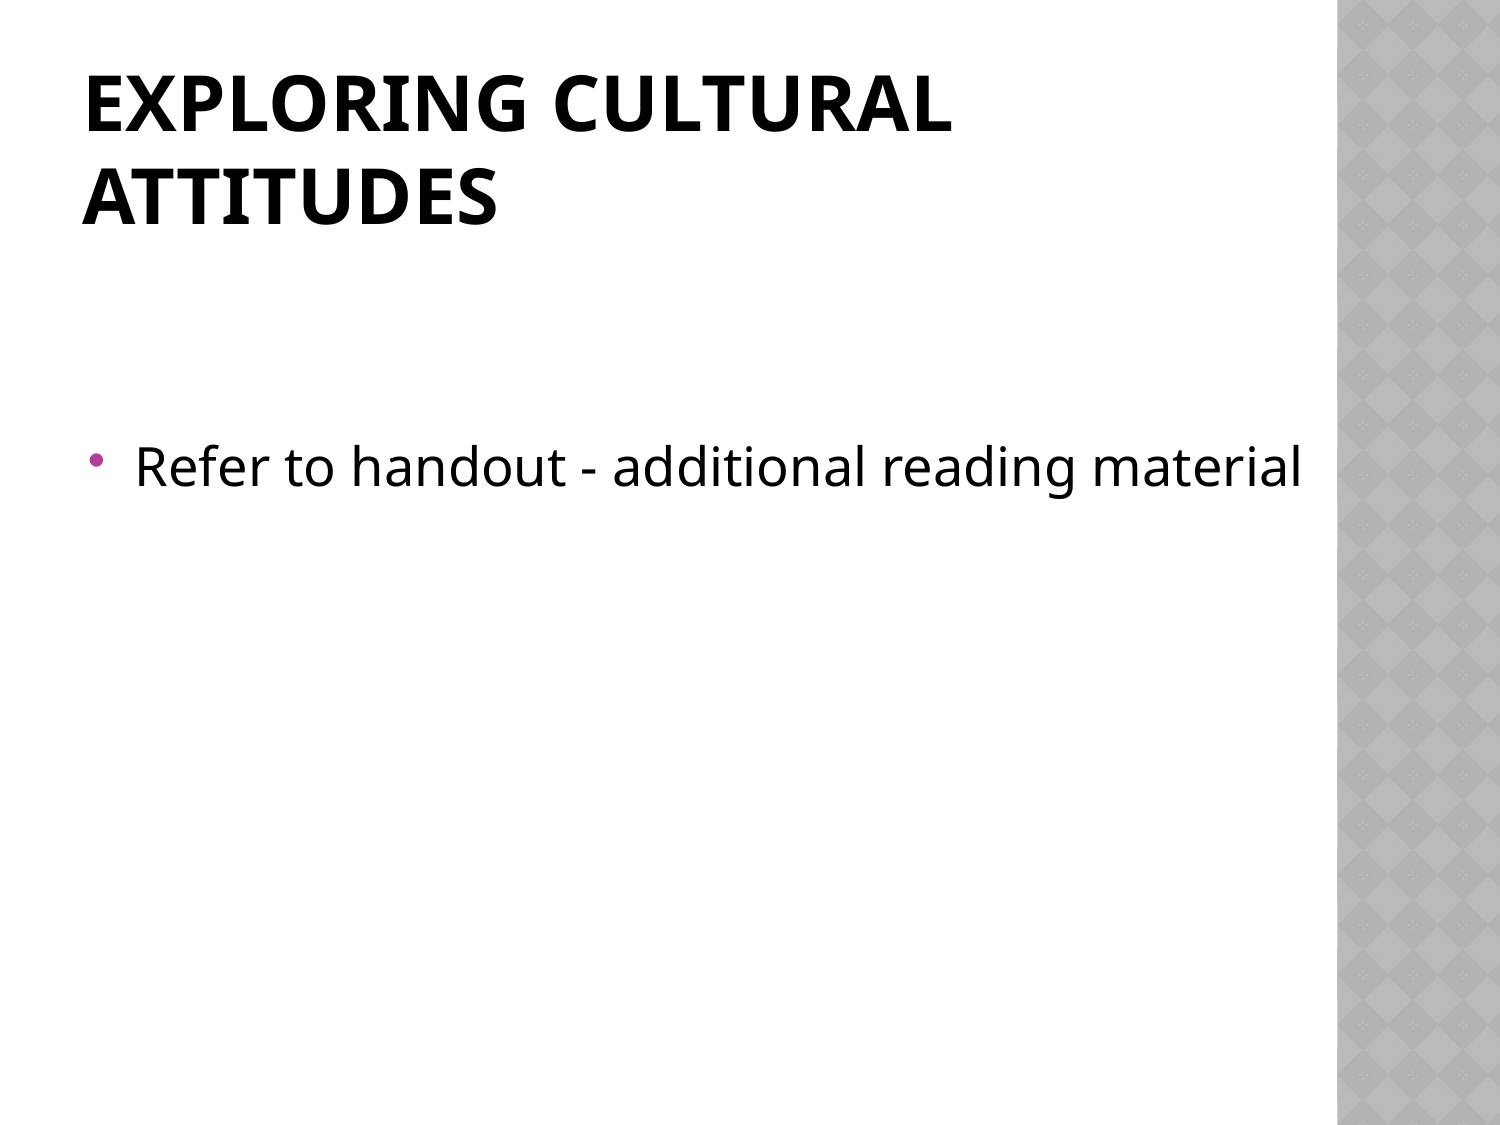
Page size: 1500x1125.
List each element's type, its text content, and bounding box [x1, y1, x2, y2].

title Exploring Cultural Attitudes [75, 52, 1263, 240]
list Refer to handout - additional reading material [75, 425, 1425, 1038]
